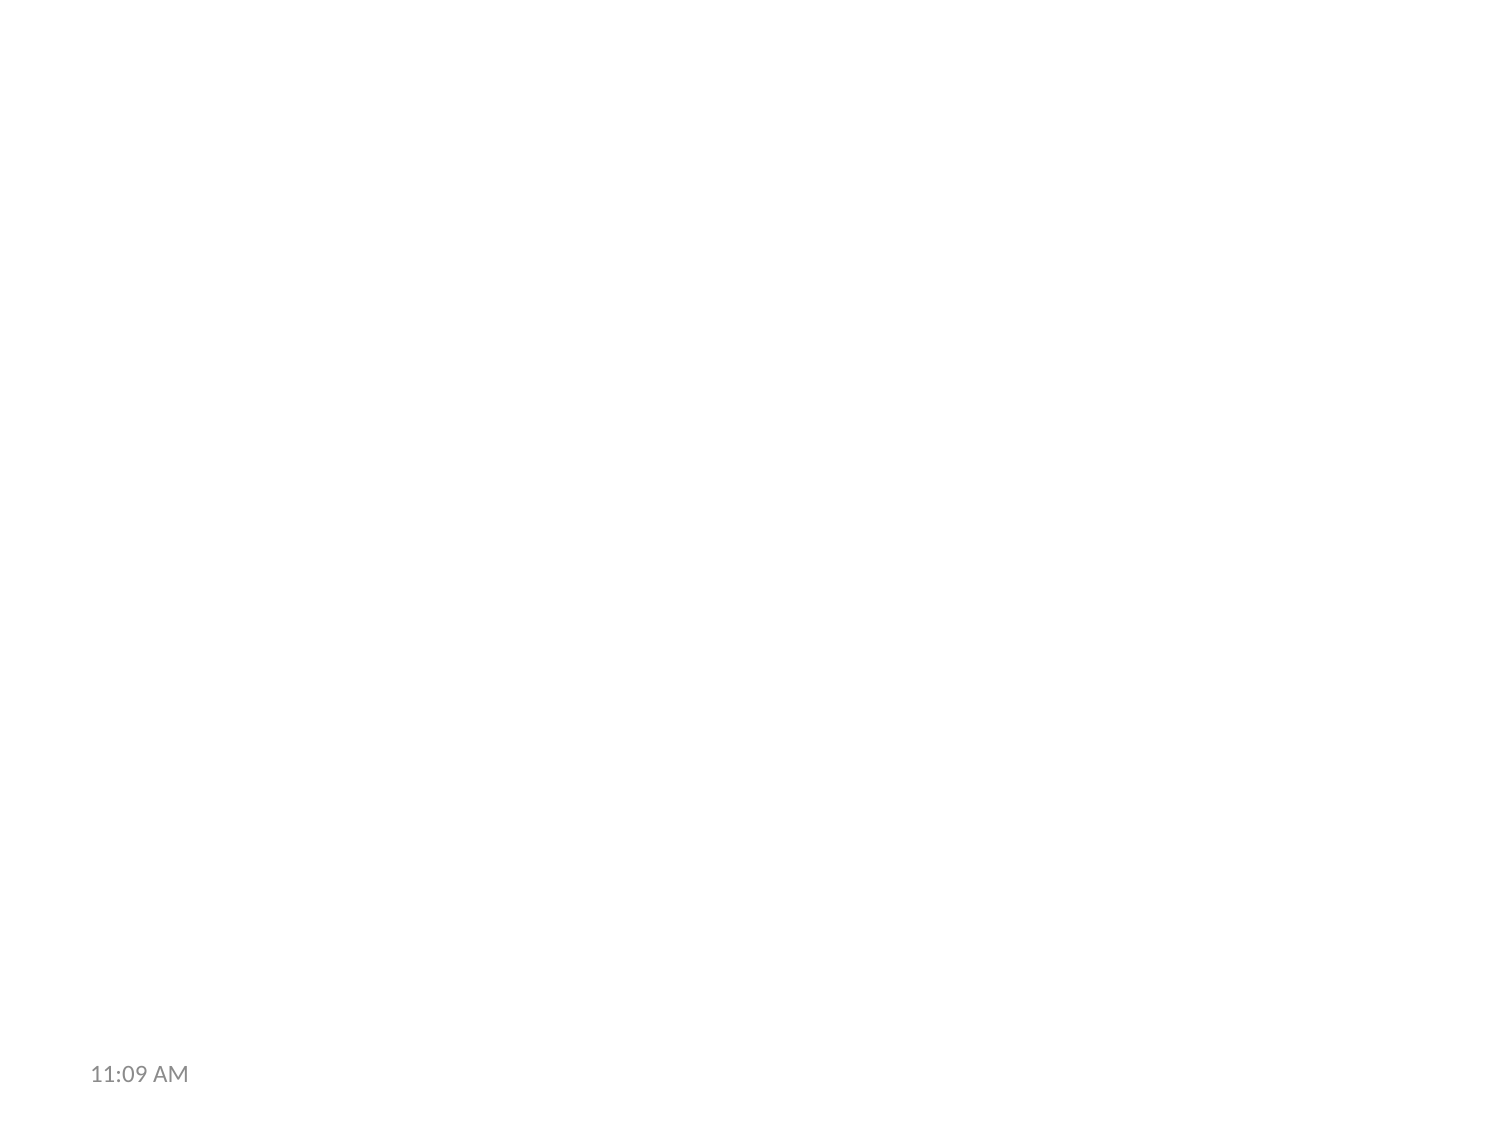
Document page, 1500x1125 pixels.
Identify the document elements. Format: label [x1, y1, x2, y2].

slide_number [75, 1042, 425, 1103]
